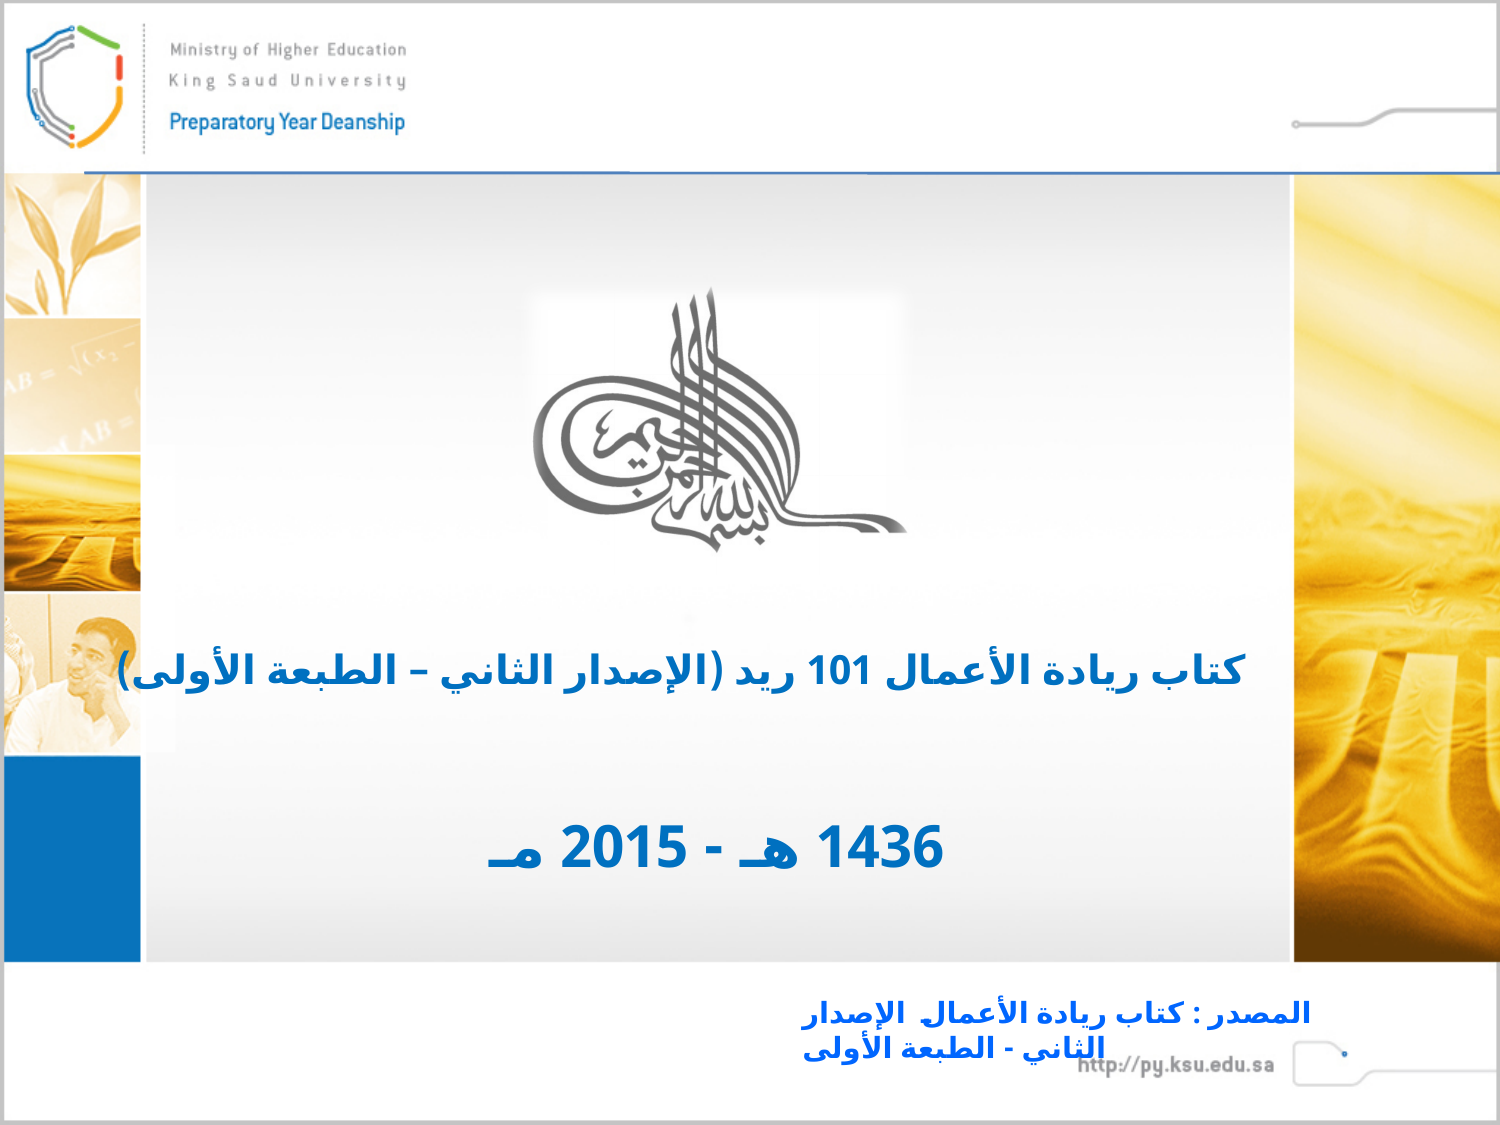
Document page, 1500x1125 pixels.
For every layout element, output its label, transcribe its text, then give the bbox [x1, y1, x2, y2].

text_box المصدر : كتاب ريادة الأعمال الإصدار الثاني - الطبعة الأولى [787, 987, 1406, 1073]
text_box 1436 هـ - 2015 مـ [341, 774, 1092, 913]
picture [0, 0, 1500, 1125]
text_box كتاب ريادة الأعمال 101 ريد (الإصدار الثاني – الطبعة الأولى) [99, 637, 1263, 707]
